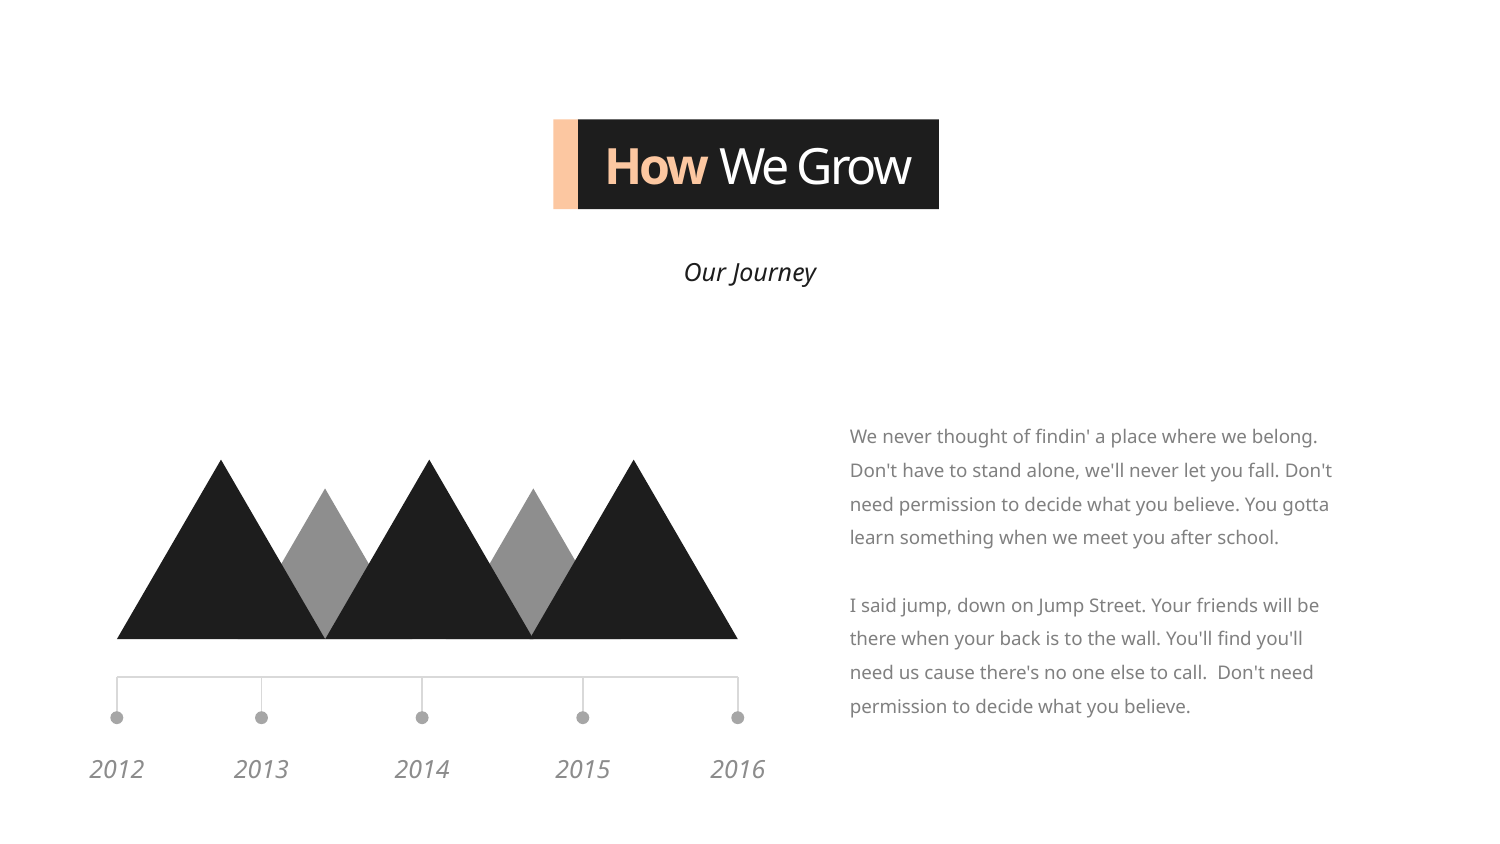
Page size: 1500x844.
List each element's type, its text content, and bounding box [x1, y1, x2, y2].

text_box [425, 710, 431, 726]
text_box [527, 457, 740, 642]
text_box 2016 [676, 746, 800, 819]
text_box [729, 710, 734, 726]
text_box [586, 710, 592, 726]
text_box [741, 710, 747, 726]
text_box [265, 710, 271, 726]
text_box [282, 486, 369, 633]
text_box [490, 486, 575, 630]
text_box 2015 [521, 746, 645, 819]
text_box [108, 710, 113, 726]
text_box We never thought of findin' a place where we belong. Don't have to stand alone, we'll never let you fall. Don't need permission to decide what you believe. You gotta learn something when we meet you after school. I said jump, down on Jump Street. Your friends will be there when your back is to the wall. You'll find you'll need us cause there's no one else to call. Don't need permission to decide what you believe. [835, 406, 1355, 725]
text_box [413, 711, 418, 726]
text_box [115, 457, 325, 642]
text_box 2012 [55, 746, 179, 819]
text_box [323, 457, 531, 642]
text_box [574, 710, 579, 726]
text_box [252, 710, 258, 726]
text_box 2013 [200, 746, 323, 819]
text_box 2014 [360, 746, 484, 819]
text_box [551, 117, 580, 211]
text_box [121, 711, 126, 726]
text_box Our Journey [551, 233, 949, 294]
text_box How We Grow [580, 119, 939, 210]
